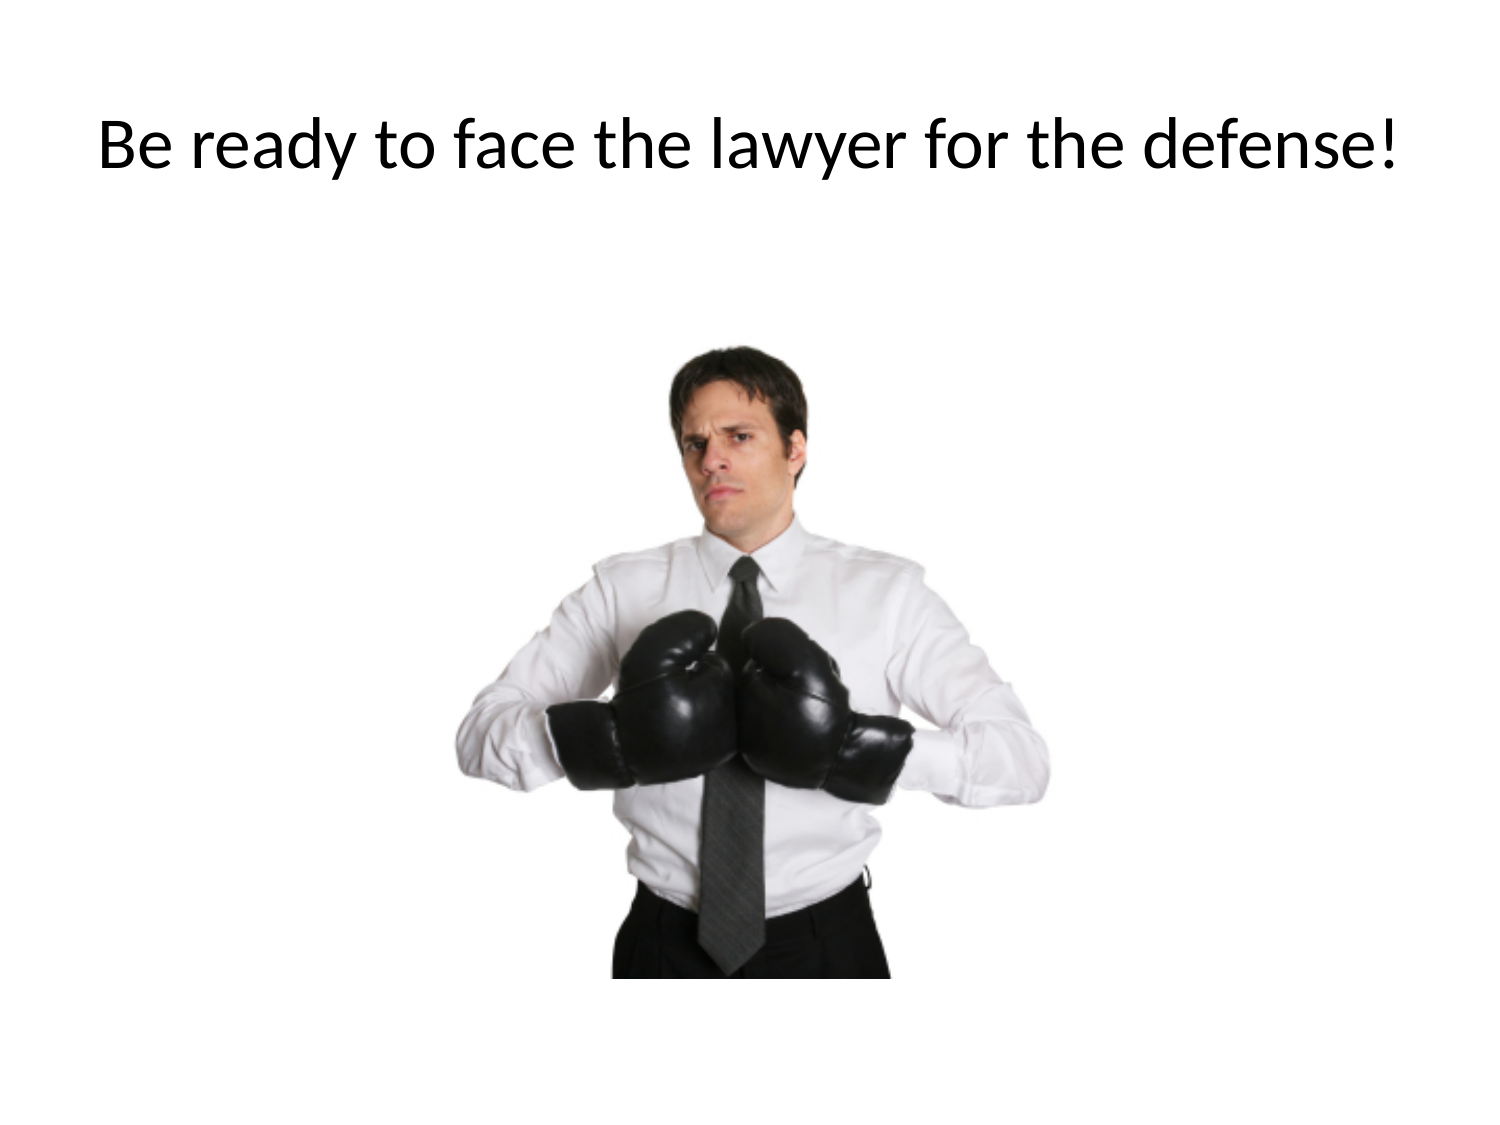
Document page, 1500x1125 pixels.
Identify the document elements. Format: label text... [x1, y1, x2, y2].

title Be ready to face the lawyer for the defense! [75, 45, 1425, 233]
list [371, 288, 1129, 979]
